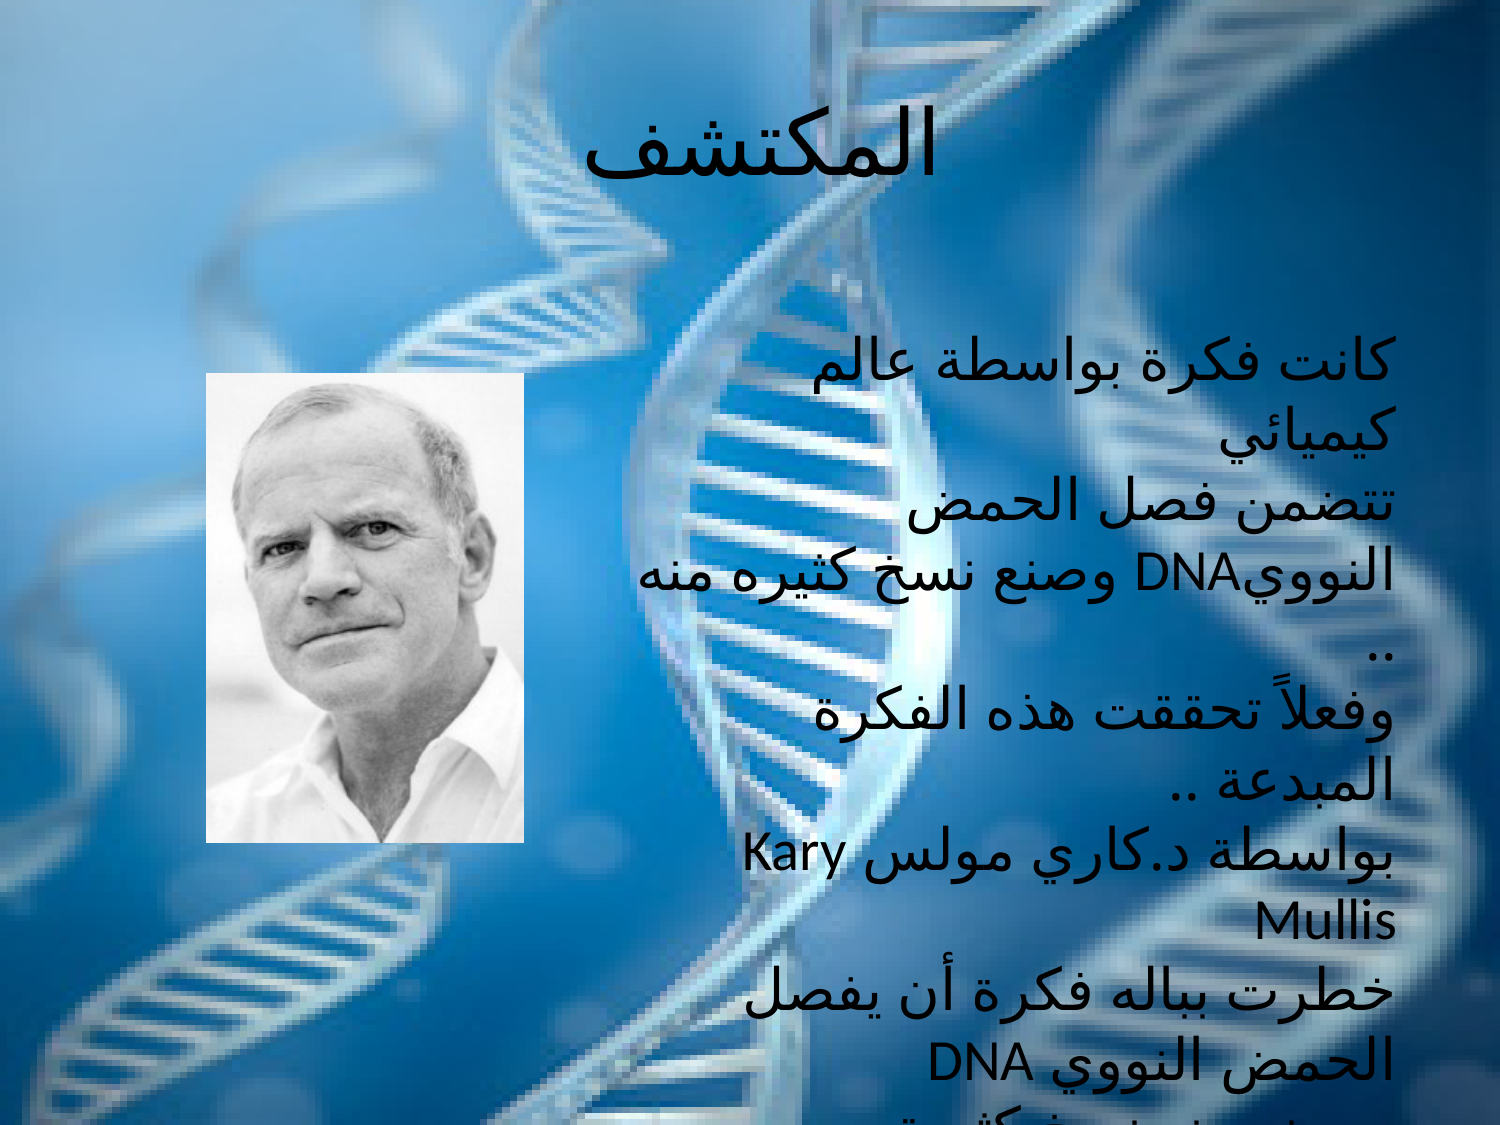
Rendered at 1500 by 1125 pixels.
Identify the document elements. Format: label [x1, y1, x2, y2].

list [0, 0, 1500, 1125]
picture [206, 373, 525, 843]
